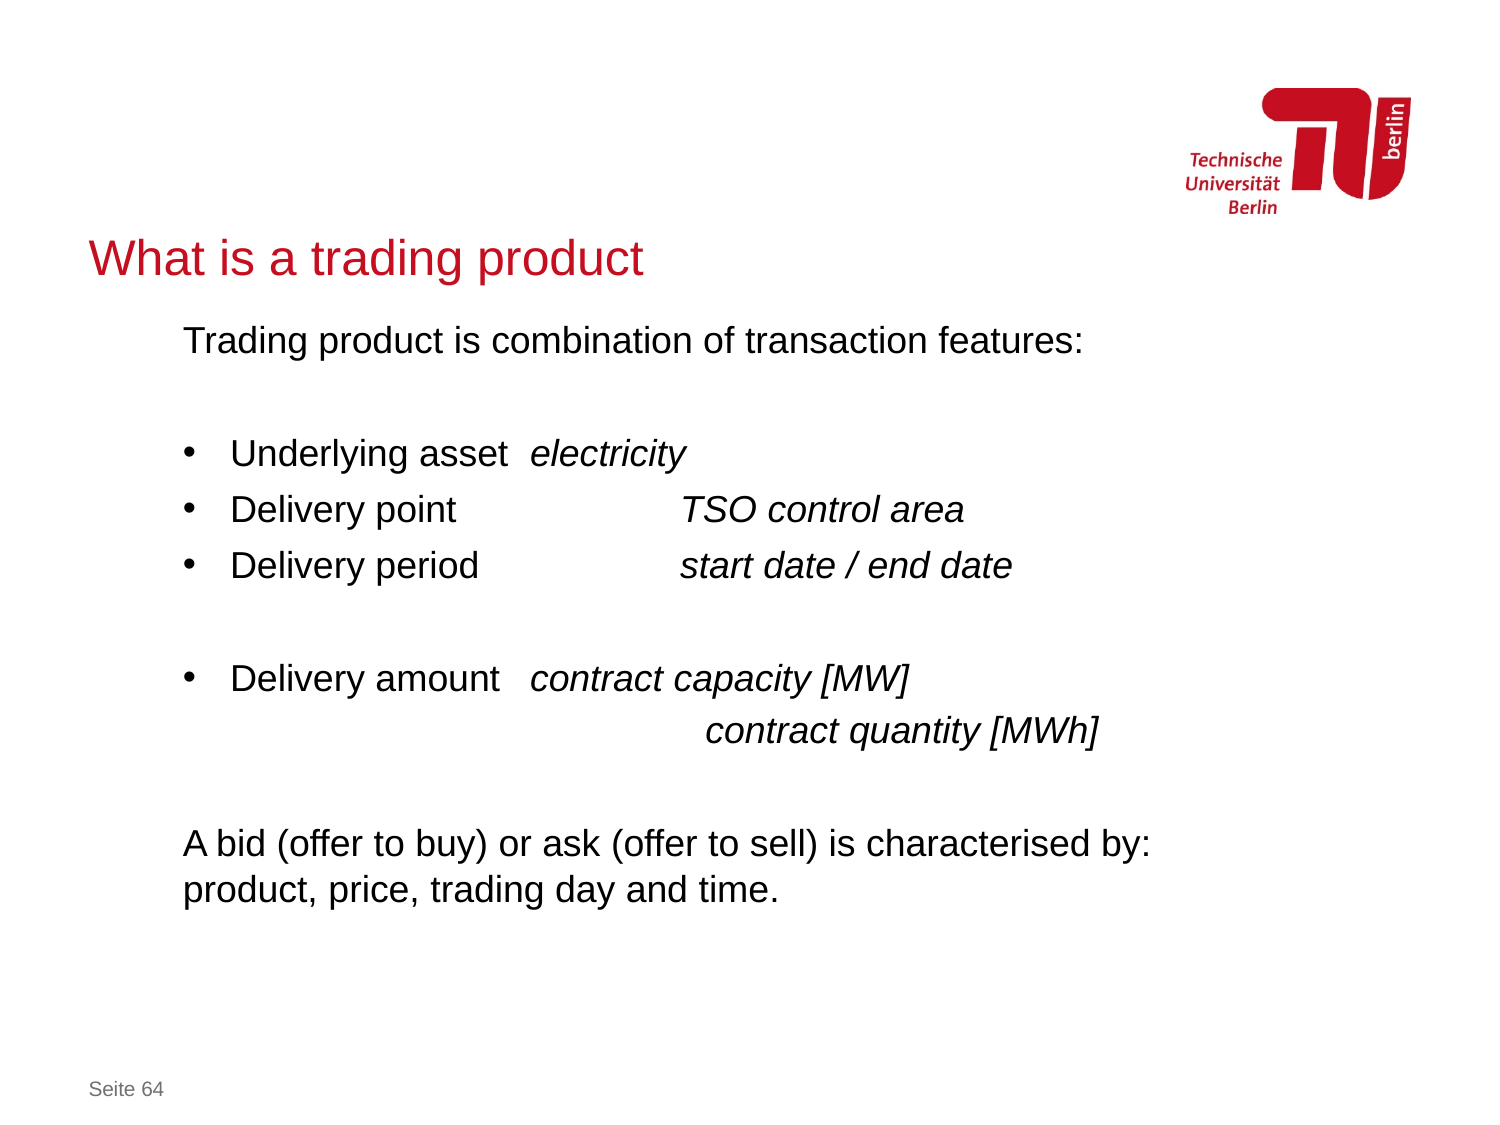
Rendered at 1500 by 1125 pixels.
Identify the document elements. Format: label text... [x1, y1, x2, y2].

list Trading product is combination of transaction features: Underlying asset electricity Delivery point TSO control area Delivery period start date / end date Delivery amount contract capacity [MW] contract quantity [MWh] A bid (offer to buy) or ask (offer to sell) is characterised by: product, price, trading day and time. [183, 315, 1294, 983]
slide_number Seite 64 [88, 1075, 1176, 1101]
title What is a trading product [88, 226, 1411, 286]
picture [1186, 88, 1411, 214]
